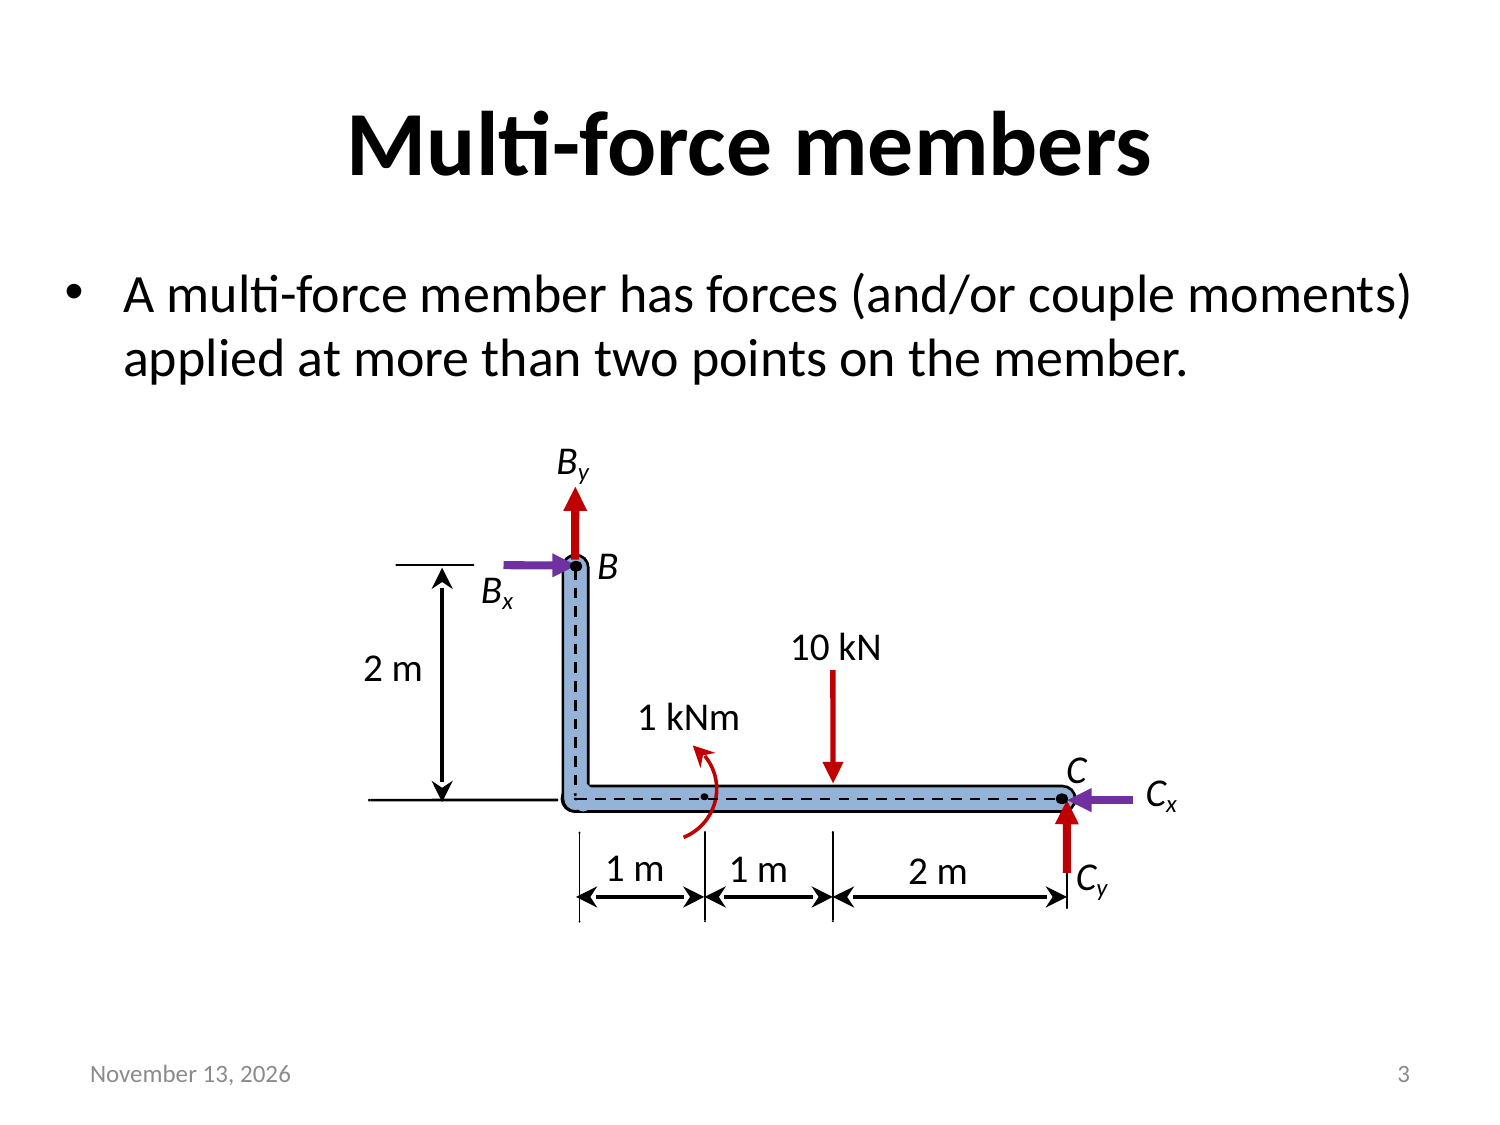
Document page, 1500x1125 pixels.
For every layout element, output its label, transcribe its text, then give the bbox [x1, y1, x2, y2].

title Multi-force members [75, 45, 1425, 233]
list A multi-force member has forces (and/or couple moments) applied at more than two points on the member. [49, 250, 1445, 413]
slide_number 3 [1074, 1042, 1425, 1103]
picture [337, 424, 1242, 926]
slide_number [75, 1042, 425, 1103]
